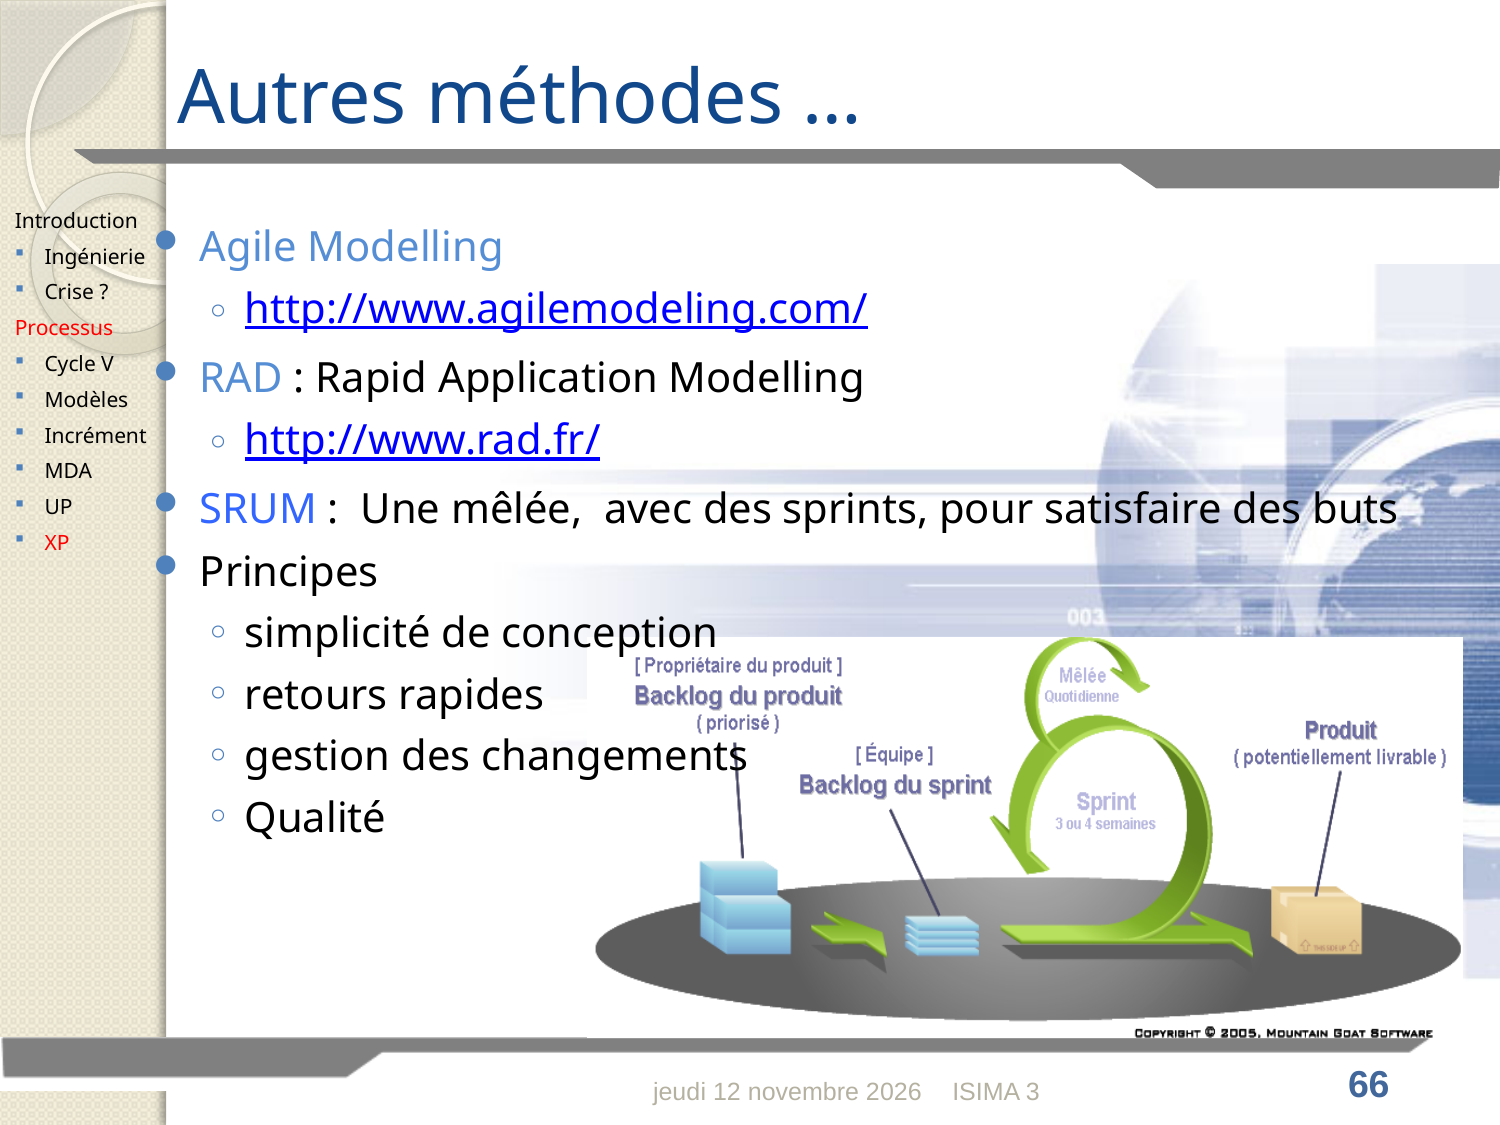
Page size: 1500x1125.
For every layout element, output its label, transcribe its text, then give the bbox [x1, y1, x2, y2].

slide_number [587, 1048, 937, 1113]
footer ISIMA 3 [937, 1049, 1413, 1113]
title Autres méthodes … [162, 40, 1465, 146]
list Agile Modelling http://www.agilemodeling.com/ RAD : Rapid Application Modelling http://www.rad.fr/ SRUM : Une mêlée, avec des sprints, pour satisfaire des buts Principes simplicité de conception retours rapides gestion des changements Qualité [125, 212, 1422, 1011]
text_box Introduction Ingénierie Crise ? Processus Cycle V Modèles Incrément MDA UP XP [0, 199, 225, 563]
picture [0, 264, 1500, 1091]
